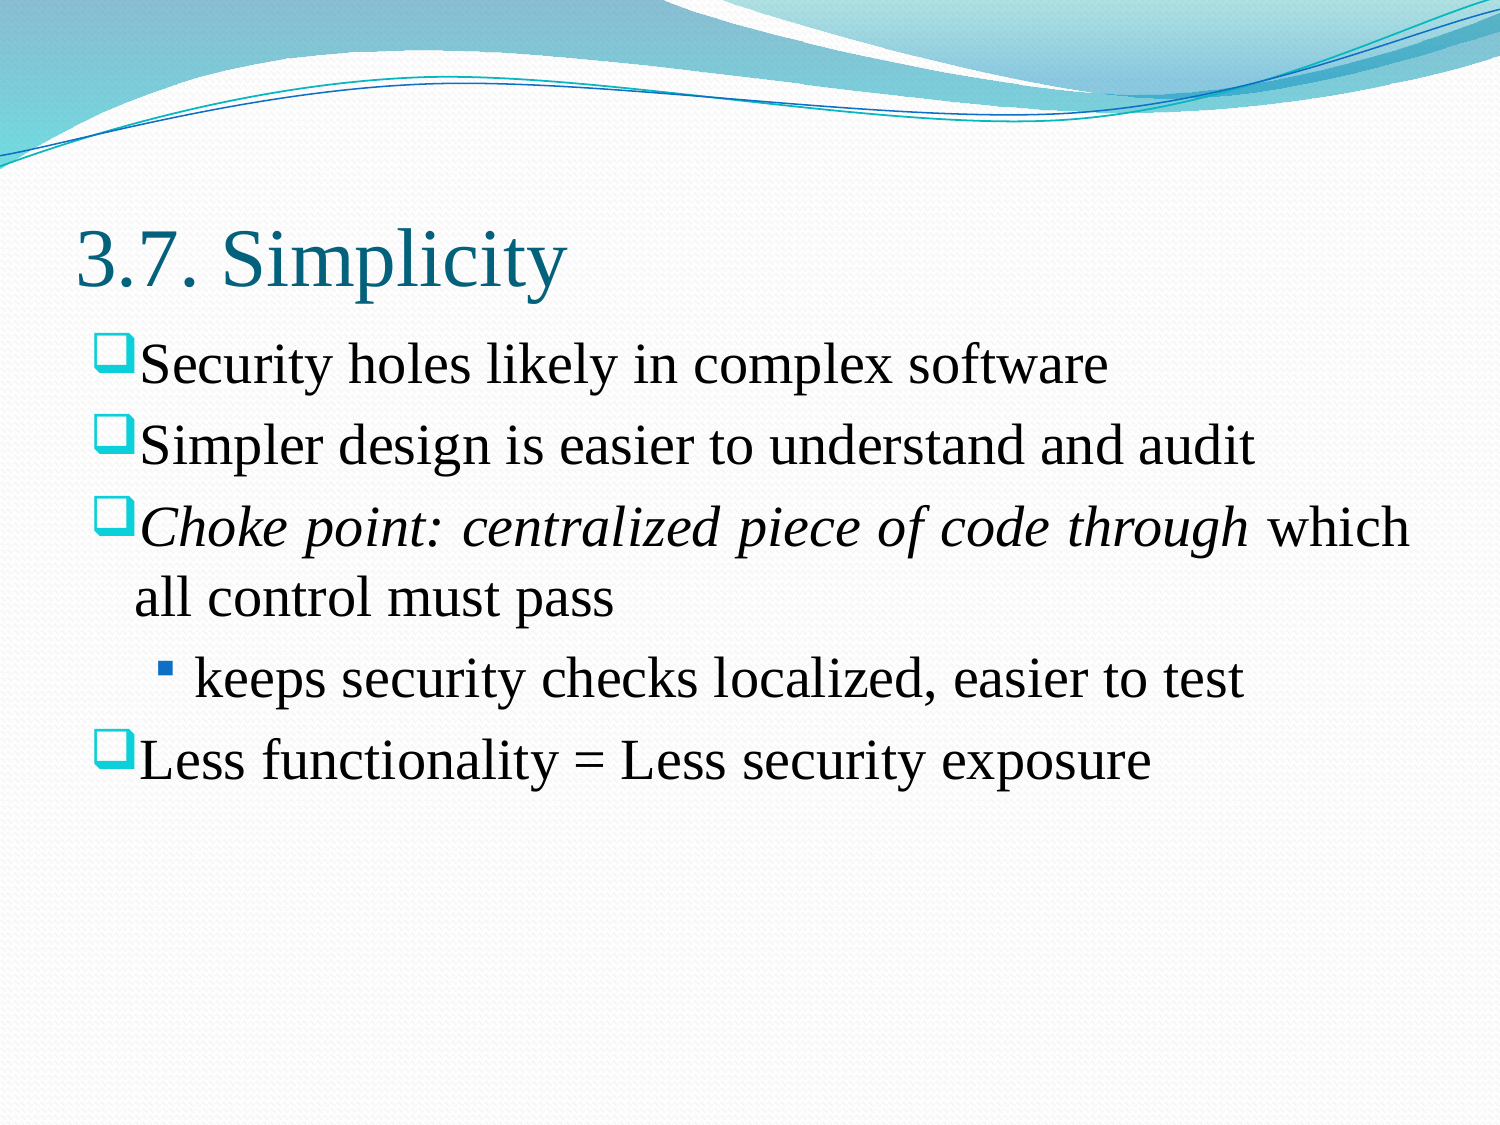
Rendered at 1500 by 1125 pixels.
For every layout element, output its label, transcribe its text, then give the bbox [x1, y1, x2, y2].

title 3.7. Simplicity [75, 115, 1425, 303]
list Security holes likely in complex software Simpler design is easier to understand and audit Choke point: centralized piece of code through which all control must pass keeps security checks localized, easier to test Less functionality = Less security exposure [75, 317, 1425, 1038]
